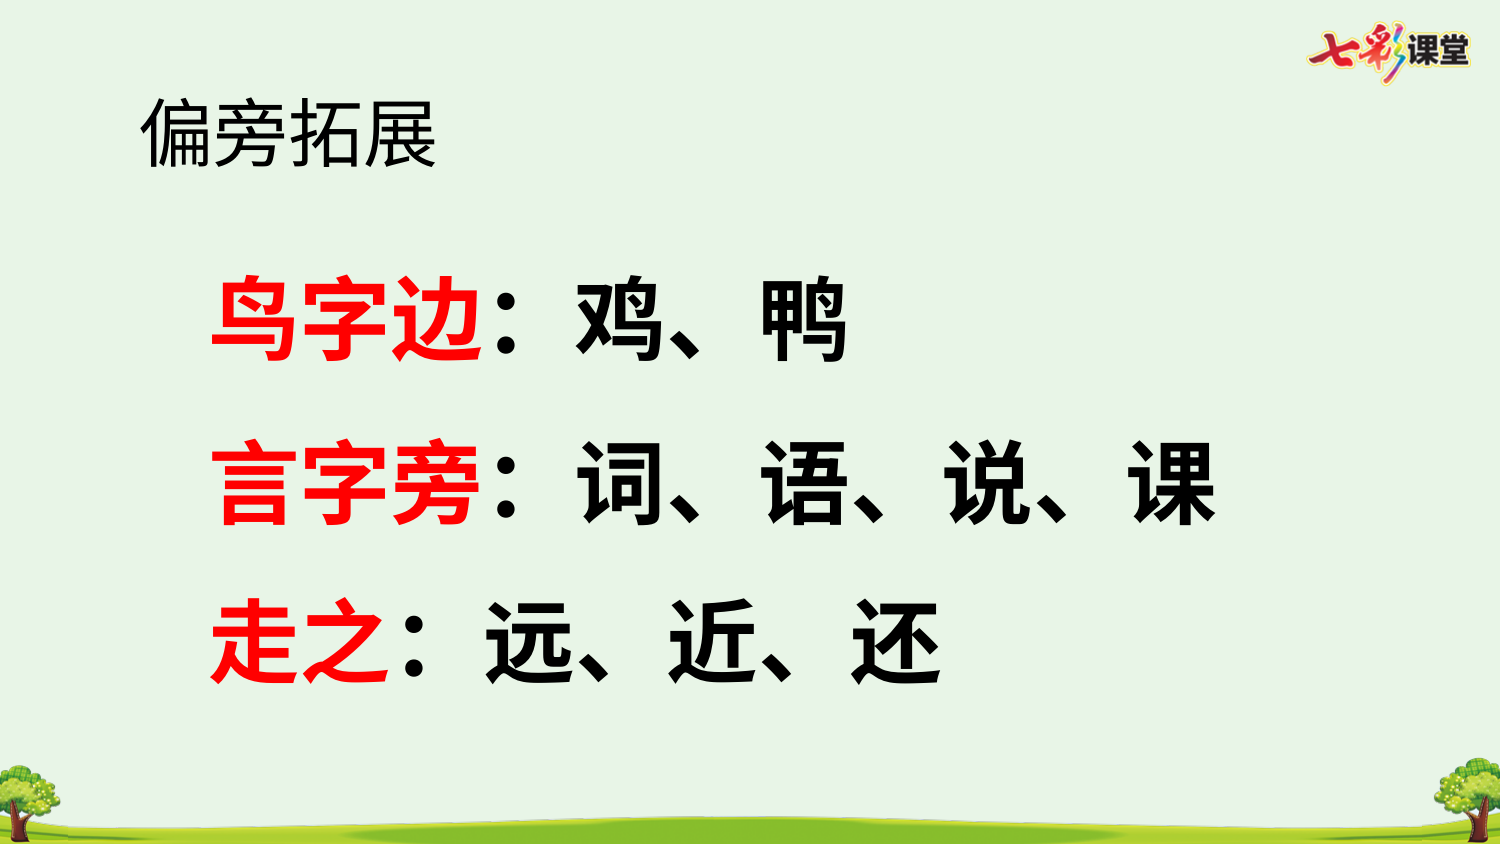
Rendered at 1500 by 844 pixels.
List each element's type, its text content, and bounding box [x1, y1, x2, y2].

text_box 走之：远、近、还 [193, 577, 1483, 703]
picture [1305, 20, 1473, 87]
text_box 言字旁：词、语、说、课 [193, 418, 1483, 543]
text_box 偏旁拓展 [123, 79, 550, 184]
text_box 鸟字边：鸡、鸭 [193, 254, 1307, 380]
picture [0, 750, 1500, 844]
